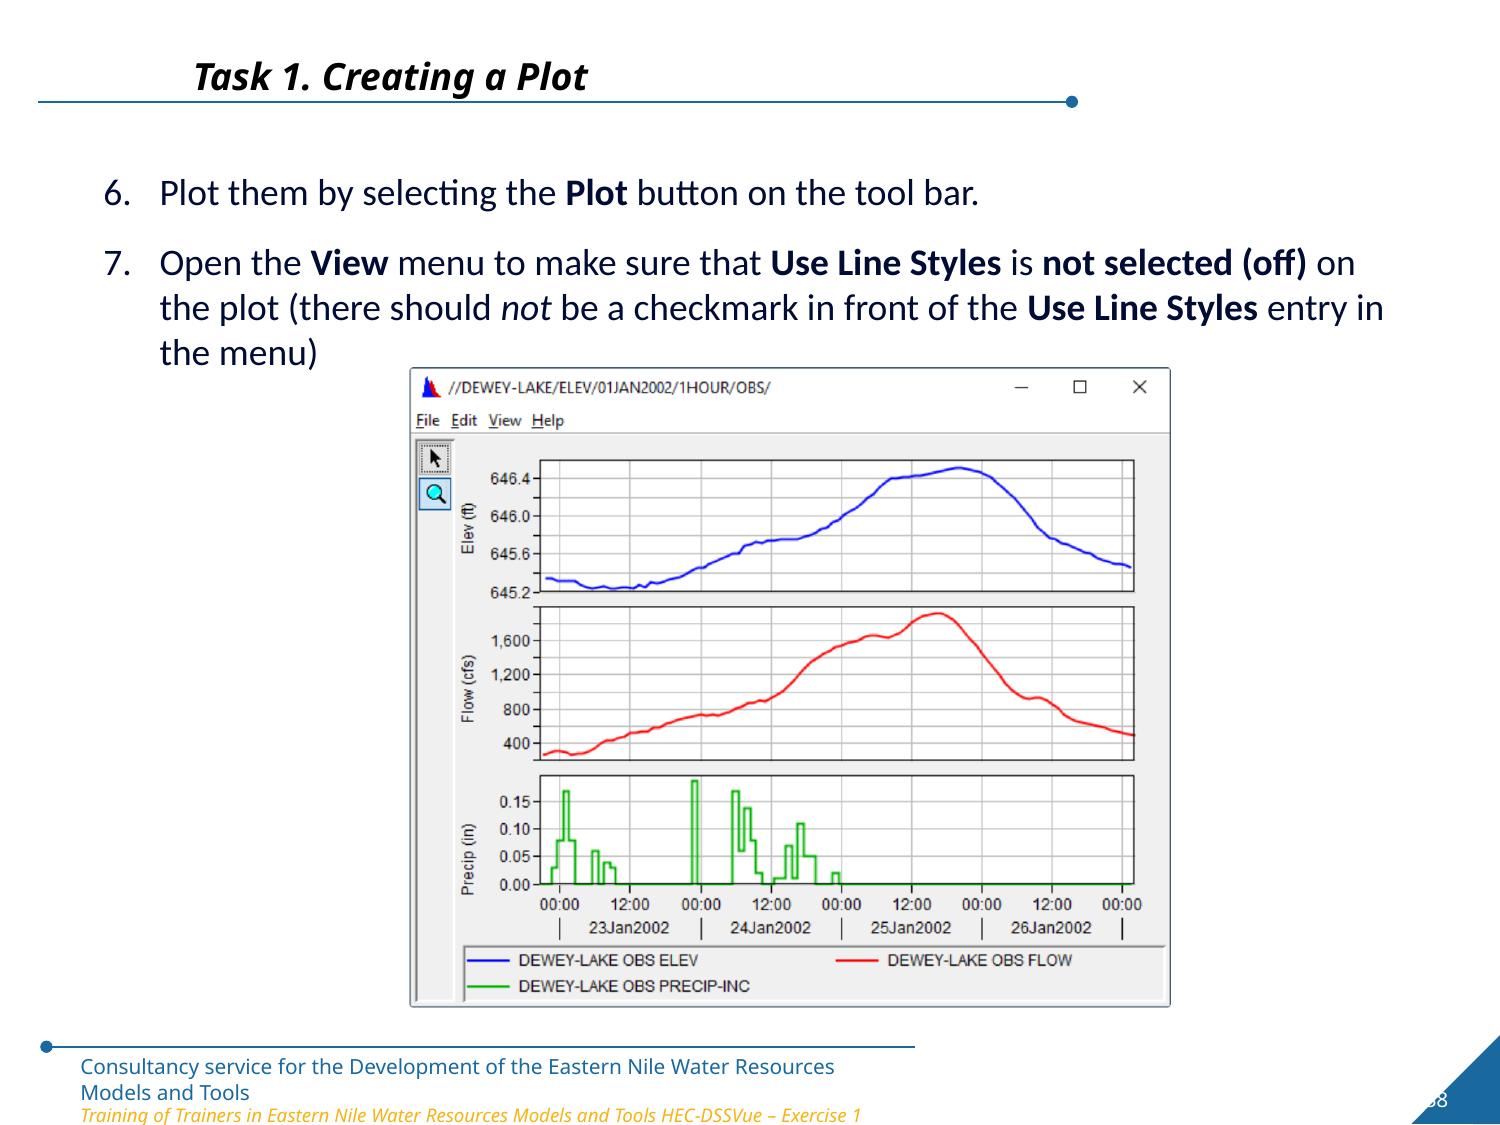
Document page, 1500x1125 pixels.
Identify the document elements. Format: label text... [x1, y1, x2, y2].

text_box Task 1. Creating a Plot [178, 22, 1468, 106]
picture [407, 363, 1173, 1010]
list Plot them by selecting the Plot button on the tool bar. Open the View menu to make sure that Use Line Styles is not selected (off) on the plot (there should not be a checkmark in front of the Use Line Styles entry in the menu) [88, 160, 1412, 947]
